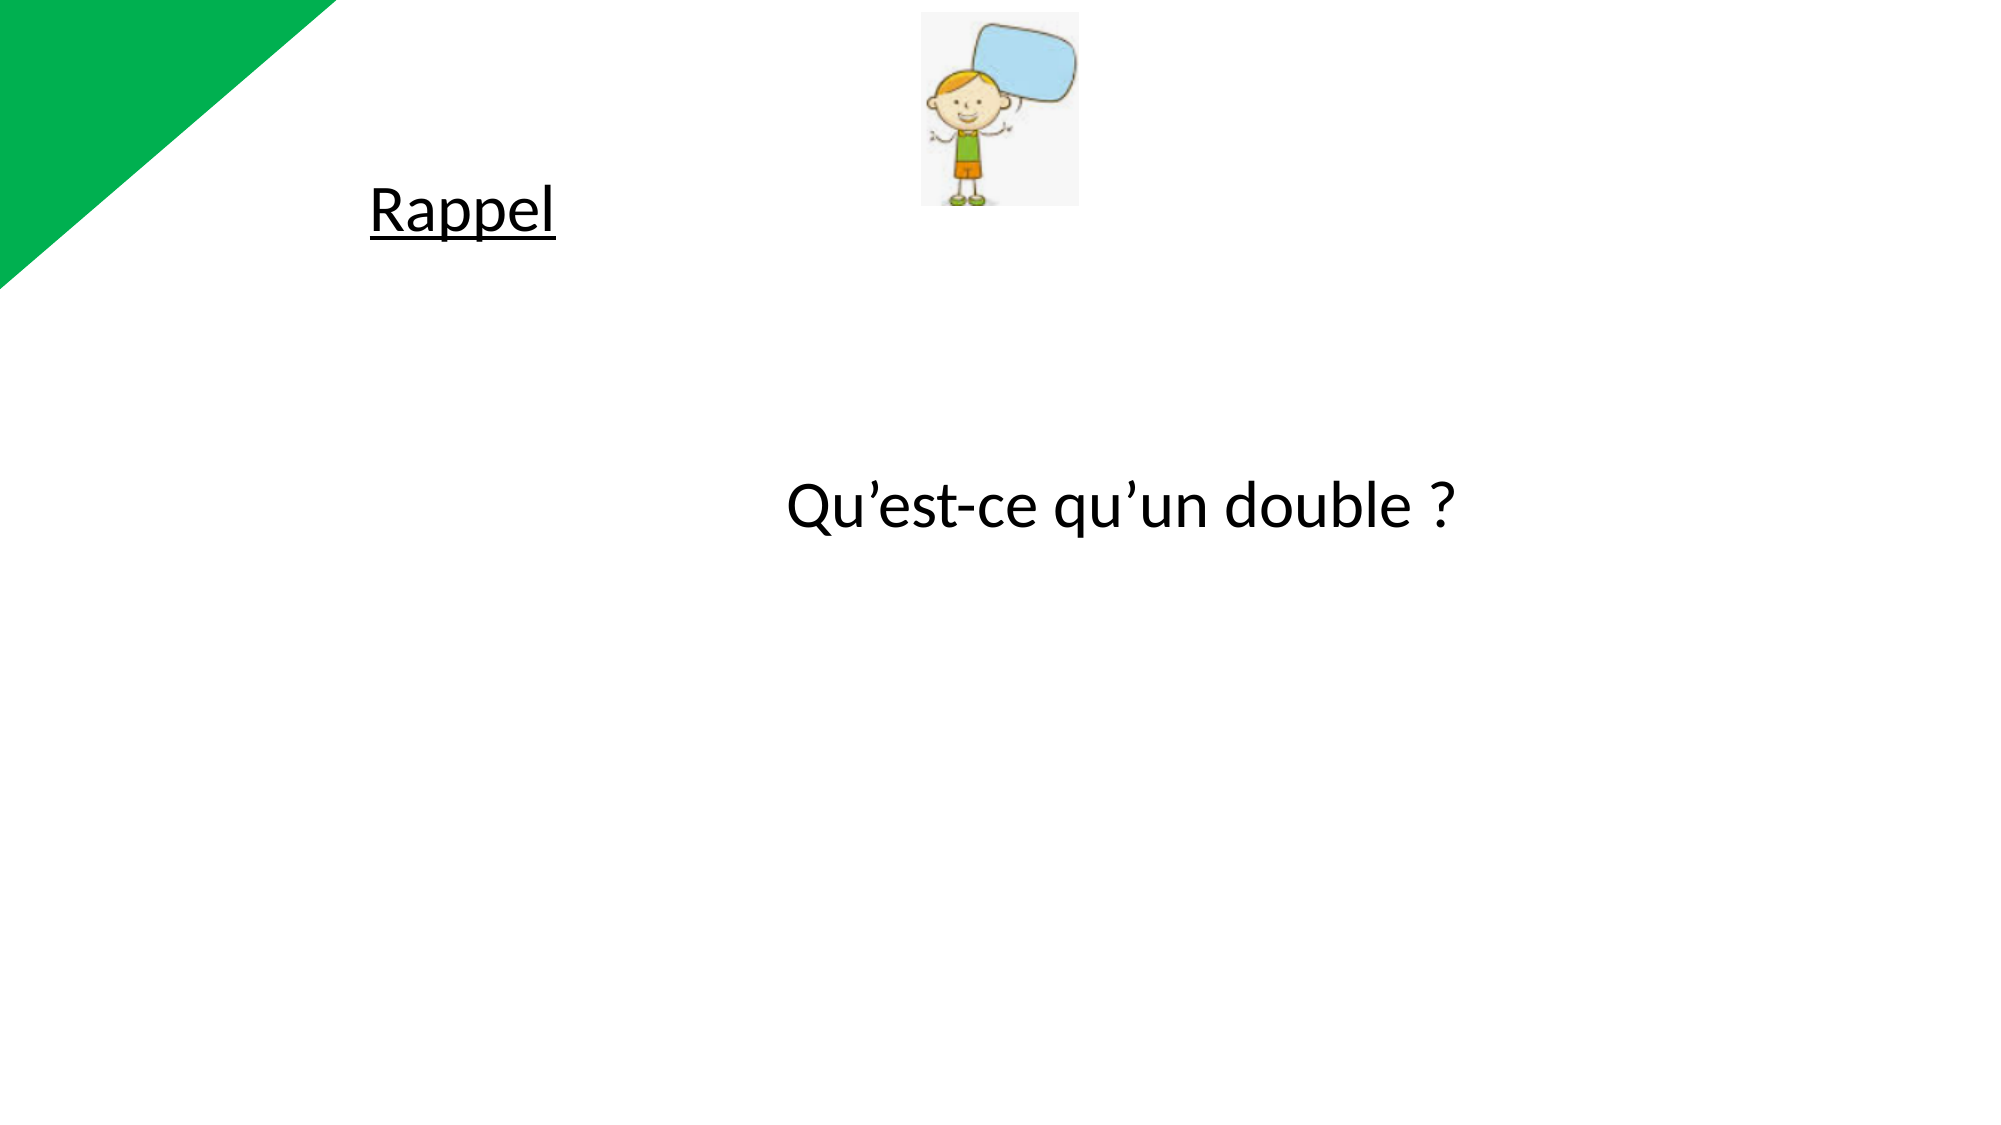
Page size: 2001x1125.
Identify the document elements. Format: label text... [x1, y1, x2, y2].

picture [921, 12, 1079, 206]
text_box Qu’est-ce qu’un double ? [771, 453, 1475, 548]
text_box [0, 0, 337, 290]
text_box Rappel [354, 157, 708, 252]
